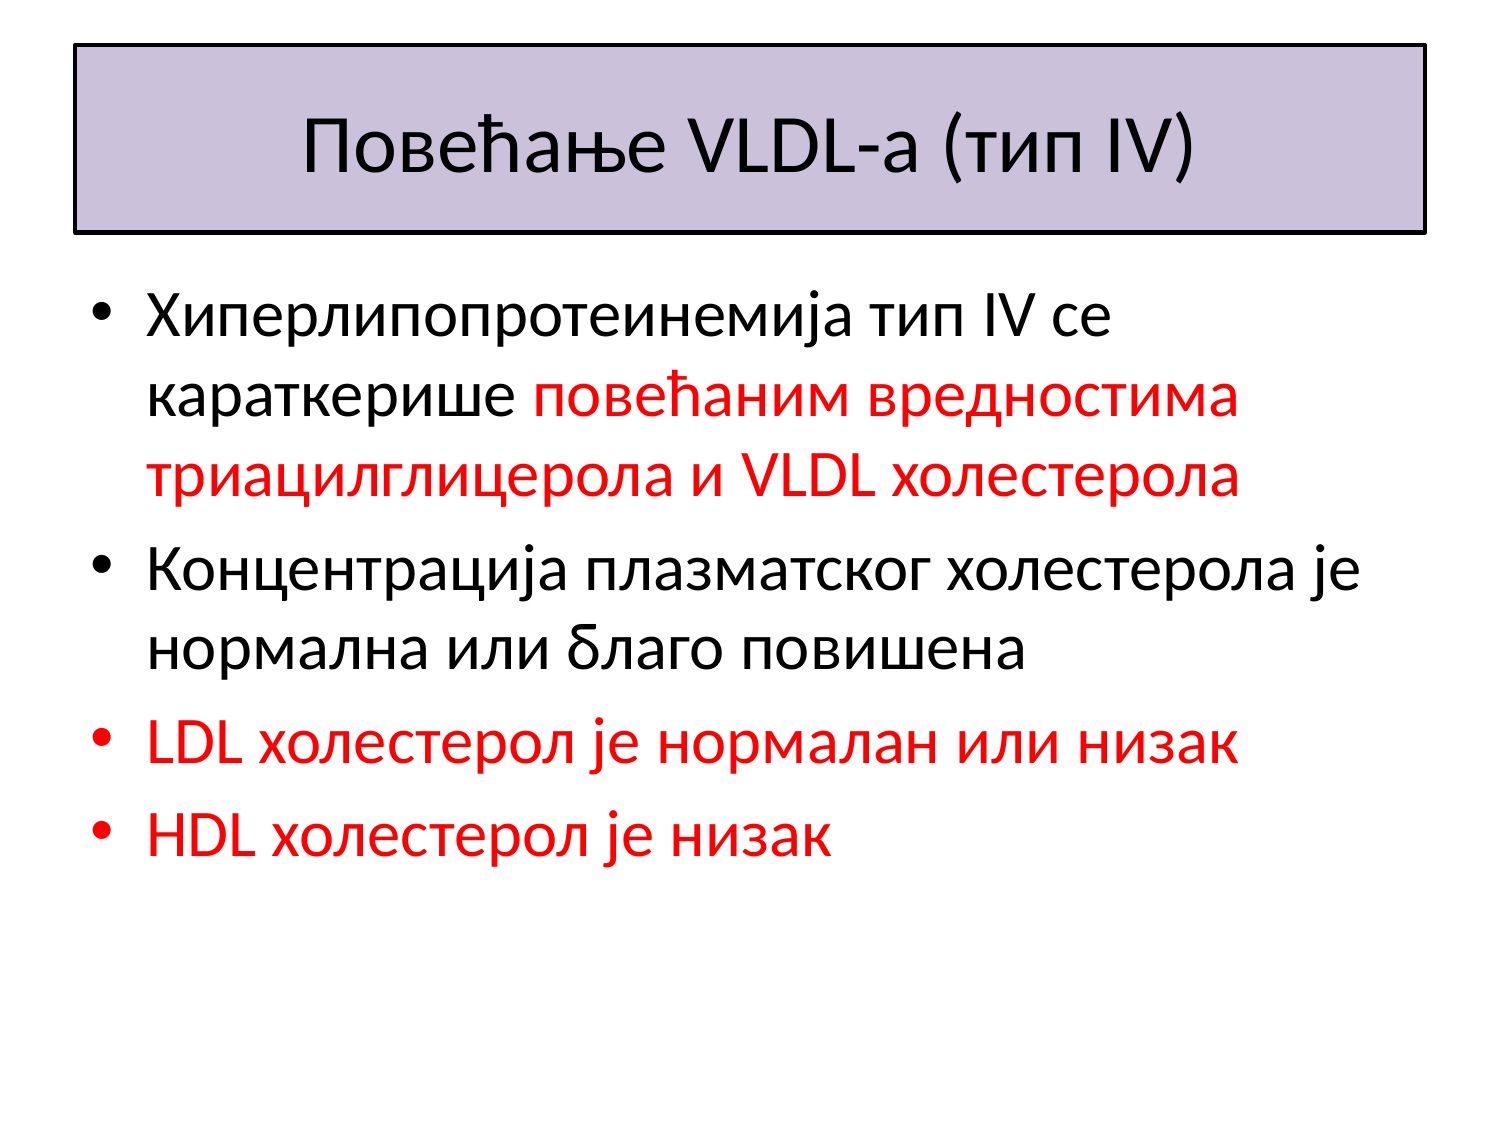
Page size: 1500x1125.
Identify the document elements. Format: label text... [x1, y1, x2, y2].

title Повећање VLDL-a (тип IV) [73, 43, 1427, 235]
list Хиперлипопротеинемија тип IV се караткерише повећаним вредностима триацилглицерола и VLDL холестерола Концентрација плазматског холестерола је нормална или благо повишена LDL холестерол је нормалан или низак HDL холестерол је низак [75, 262, 1425, 1005]
